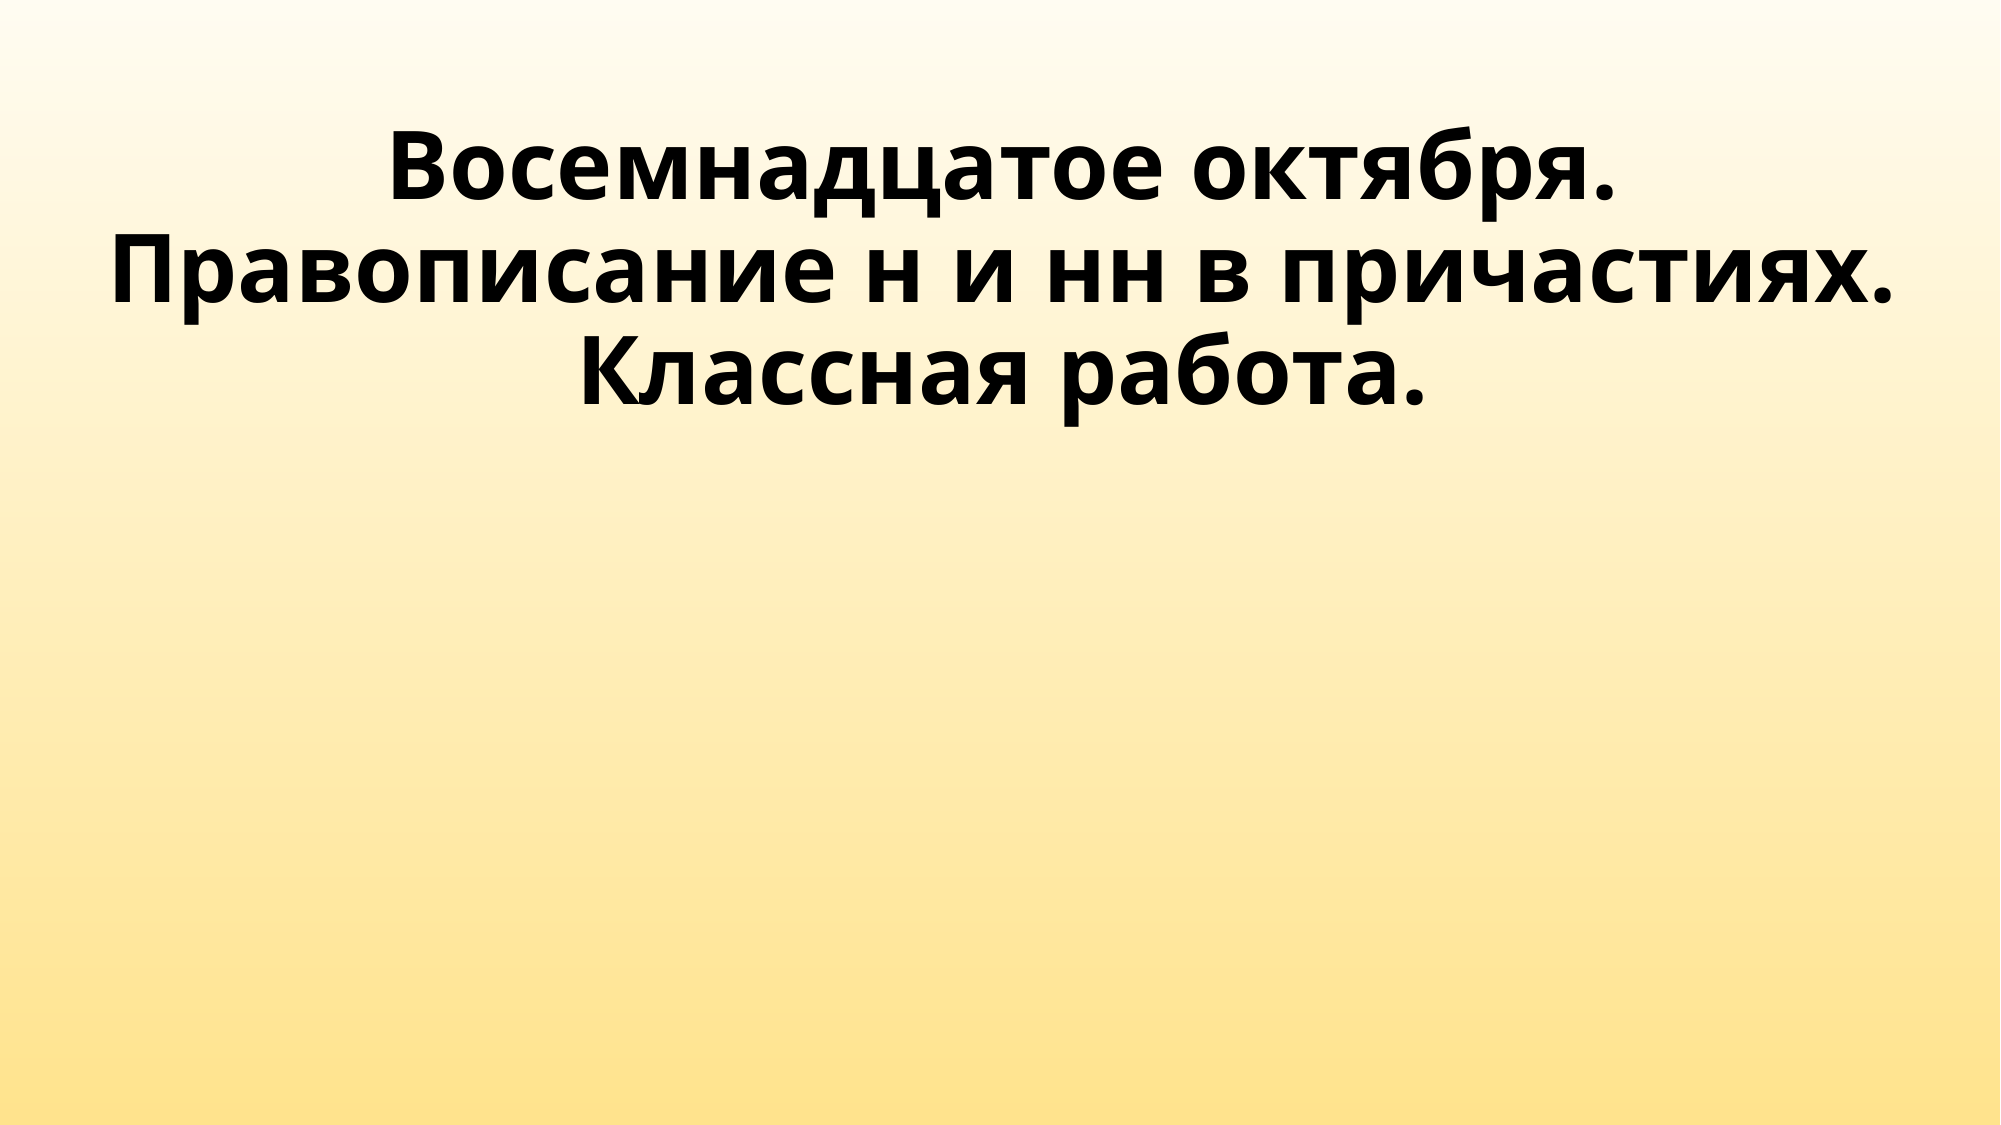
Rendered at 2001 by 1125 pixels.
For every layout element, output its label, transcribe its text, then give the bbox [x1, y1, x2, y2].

title Восемнадцатое октября. Правописание н и нн в причастиях. Классная работа. [41, 41, 1965, 433]
